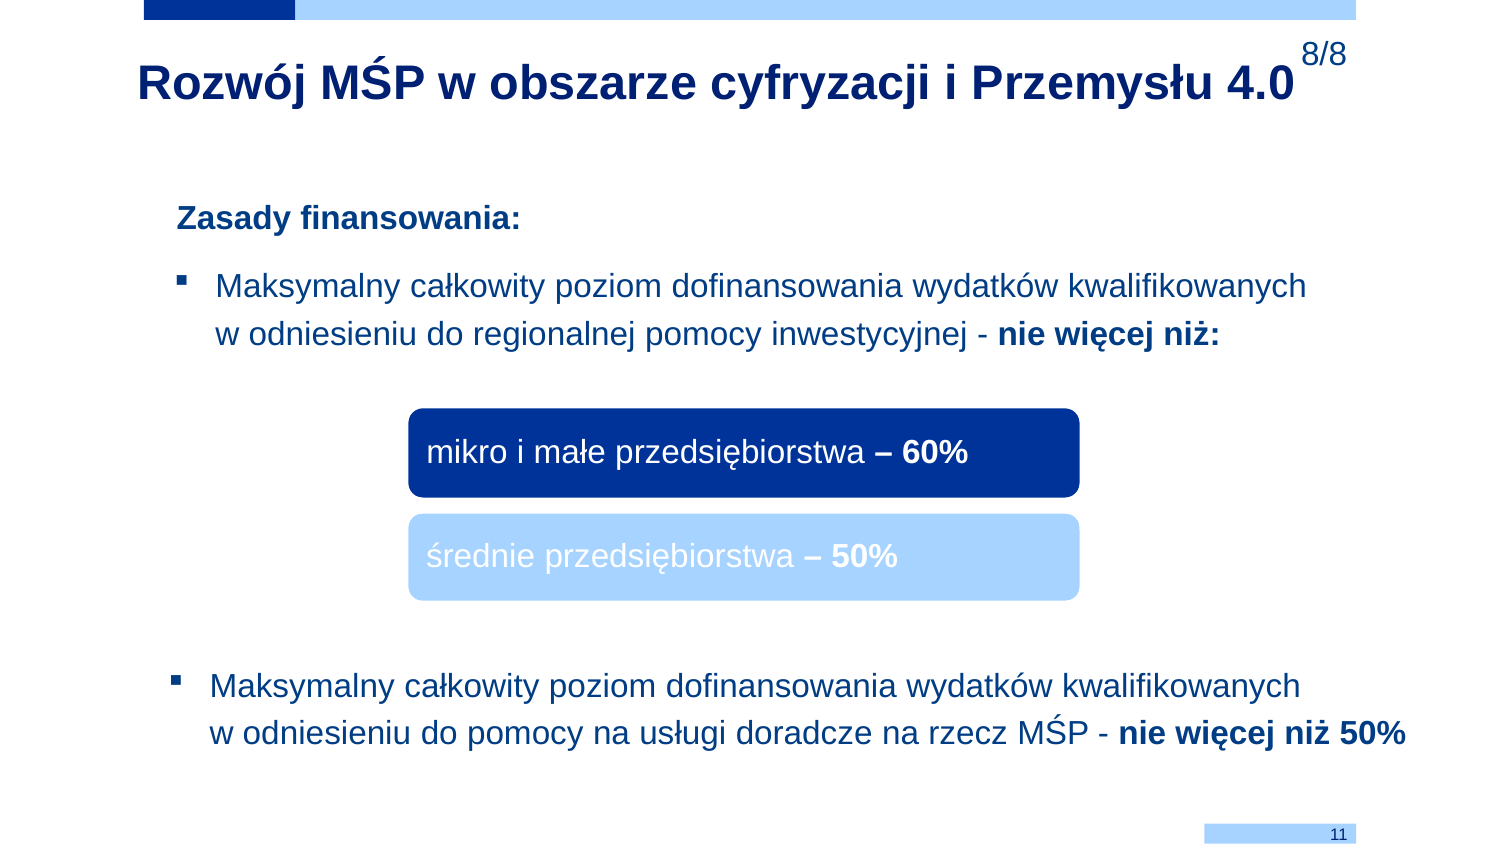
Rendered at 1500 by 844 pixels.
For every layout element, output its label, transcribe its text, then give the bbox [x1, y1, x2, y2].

text_box Maksymalny całkowity poziom dofinansowania wydatków kwalifikowanych w odniesieniu do regionalnej pomocy inwestycyjnej - nie więcej niż: [159, 249, 1424, 360]
title Rozwój MŚP w obszarze cyfryzacji i Przemysłu 4.0 [137, 54, 1305, 162]
text_box Zasady finansowania: [161, 186, 537, 244]
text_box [407, 512, 1081, 602]
text_box 11 [1196, 823, 1348, 844]
list Maksymalny całkowity poziom dofinansowania wydatków kwalifikowanych w odniesieniu do pomocy na usługi doradcze na rzecz MŚP - nie więcej niż 50% [168, 656, 1424, 788]
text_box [407, 407, 1081, 499]
text_box 8/8 [1286, 24, 1410, 79]
